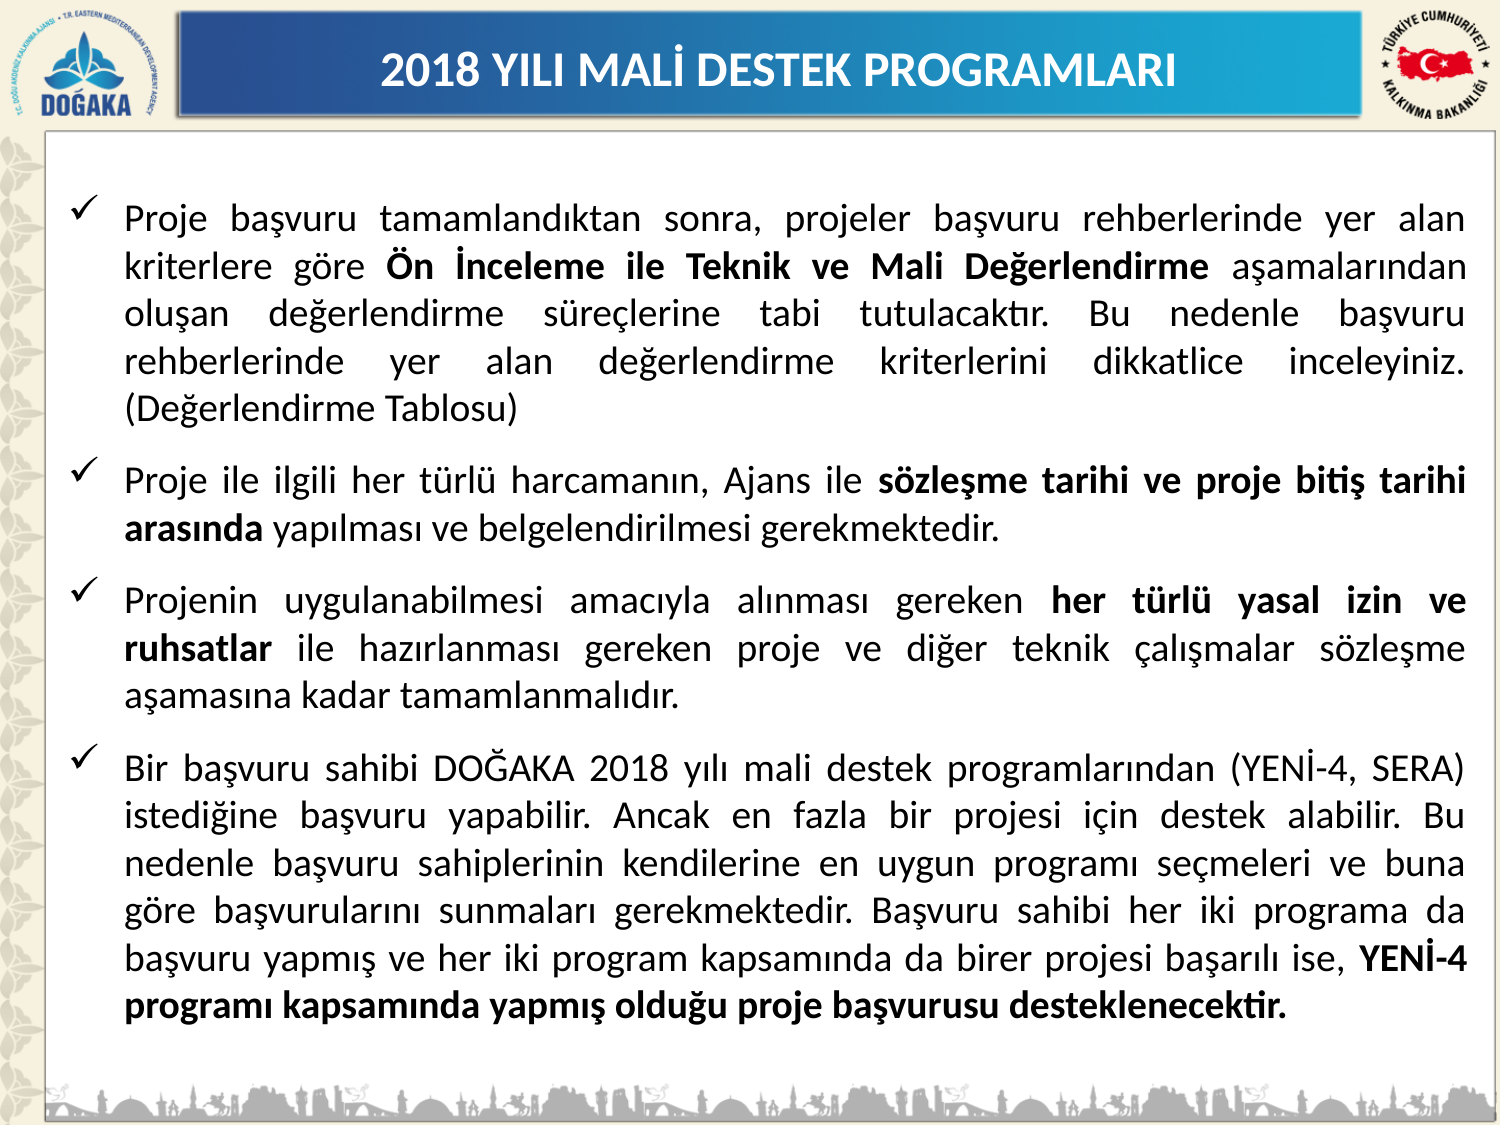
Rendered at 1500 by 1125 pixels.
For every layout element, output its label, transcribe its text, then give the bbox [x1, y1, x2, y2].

picture [0, 0, 1500, 1125]
text_box Proje başvuru tamamlandıktan sonra, projeler başvuru rehberlerinde yer alan kriterlere göre Ön İnceleme ile Teknik ve Mali Değerlendirme aşamalarından oluşan değerlendirme süreçlerine tabi tutulacaktır. Bu nedenle başvuru rehberlerinde yer alan değerlendirme kriterlerini dikkatlice inceleyiniz. (Değerlendirme Tablosu) Proje ile ilgili her türlü harcamanın, Ajans ile sözleşme tarihi ve proje bitiş tarihi arasında yapılması ve belgelendirilmesi gerekmektedir. Projenin uygulanabilmesi amacıyla alınması gereken her türlü yasal izin ve ruhsatlar ile hazırlanması gereken proje ve diğer teknik çalışmalar sözleşme aşamasına kadar tamamlanmalıdır. Bir başvuru sahibi DOĞAKA 2018 yılı mali destek programlarından (YENİ-4, SERA) istediğine başvuru yapabilir. Ancak en fazla bir projesi için destek alabilir. Bu nedenle başvuru sahiplerinin kendilerine en uygun programı seçmeleri ve buna göre başvurularını sunmaları gerekmektedir. Başvuru sahibi her iki programa da başvuru yapmış ve her iki program kapsamında da birer projesi başarılı ise, YENİ-4 programı kapsamında yapmış olduğu proje başvurusu desteklenecektir. [53, 137, 1483, 1095]
text_box 2018 YILI MALİ DESTEK PROGRAMLARI [147, 0, 1412, 137]
